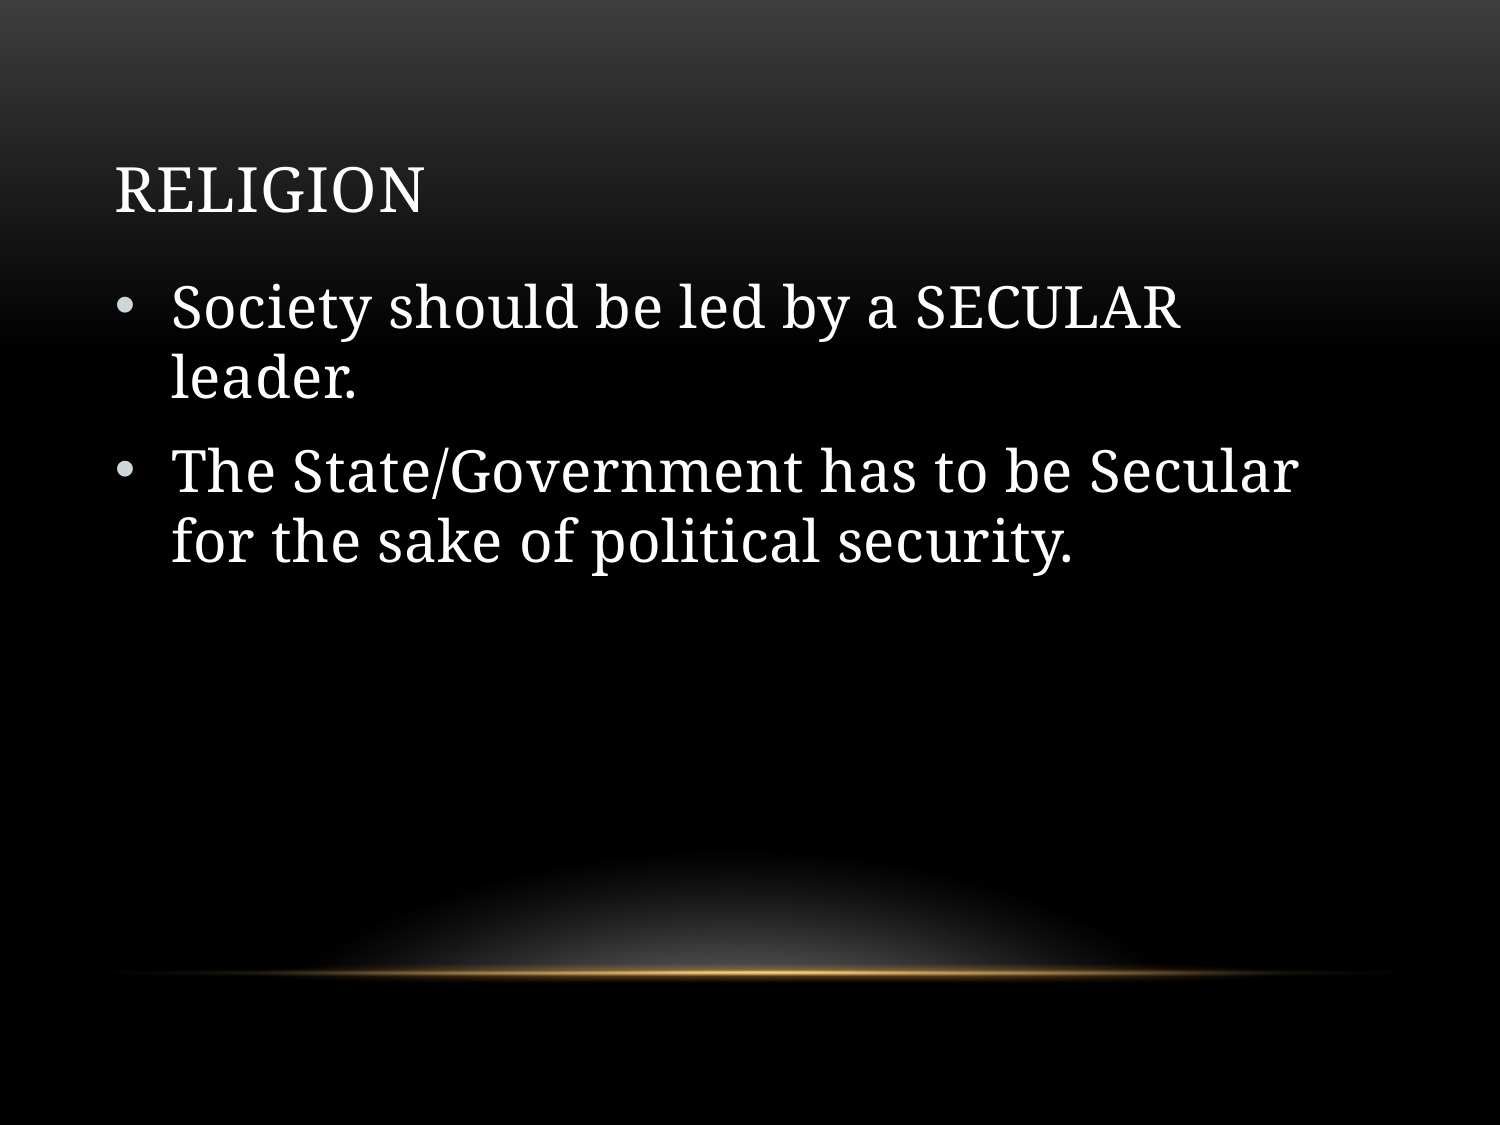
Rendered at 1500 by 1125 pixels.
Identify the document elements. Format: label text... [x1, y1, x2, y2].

picture [0, 0, 1500, 1125]
title religion [99, 45, 1400, 233]
list Society should be led by a SECULAR leader. The State/Government has to be Secular for the sake of political security. [99, 262, 1400, 938]
